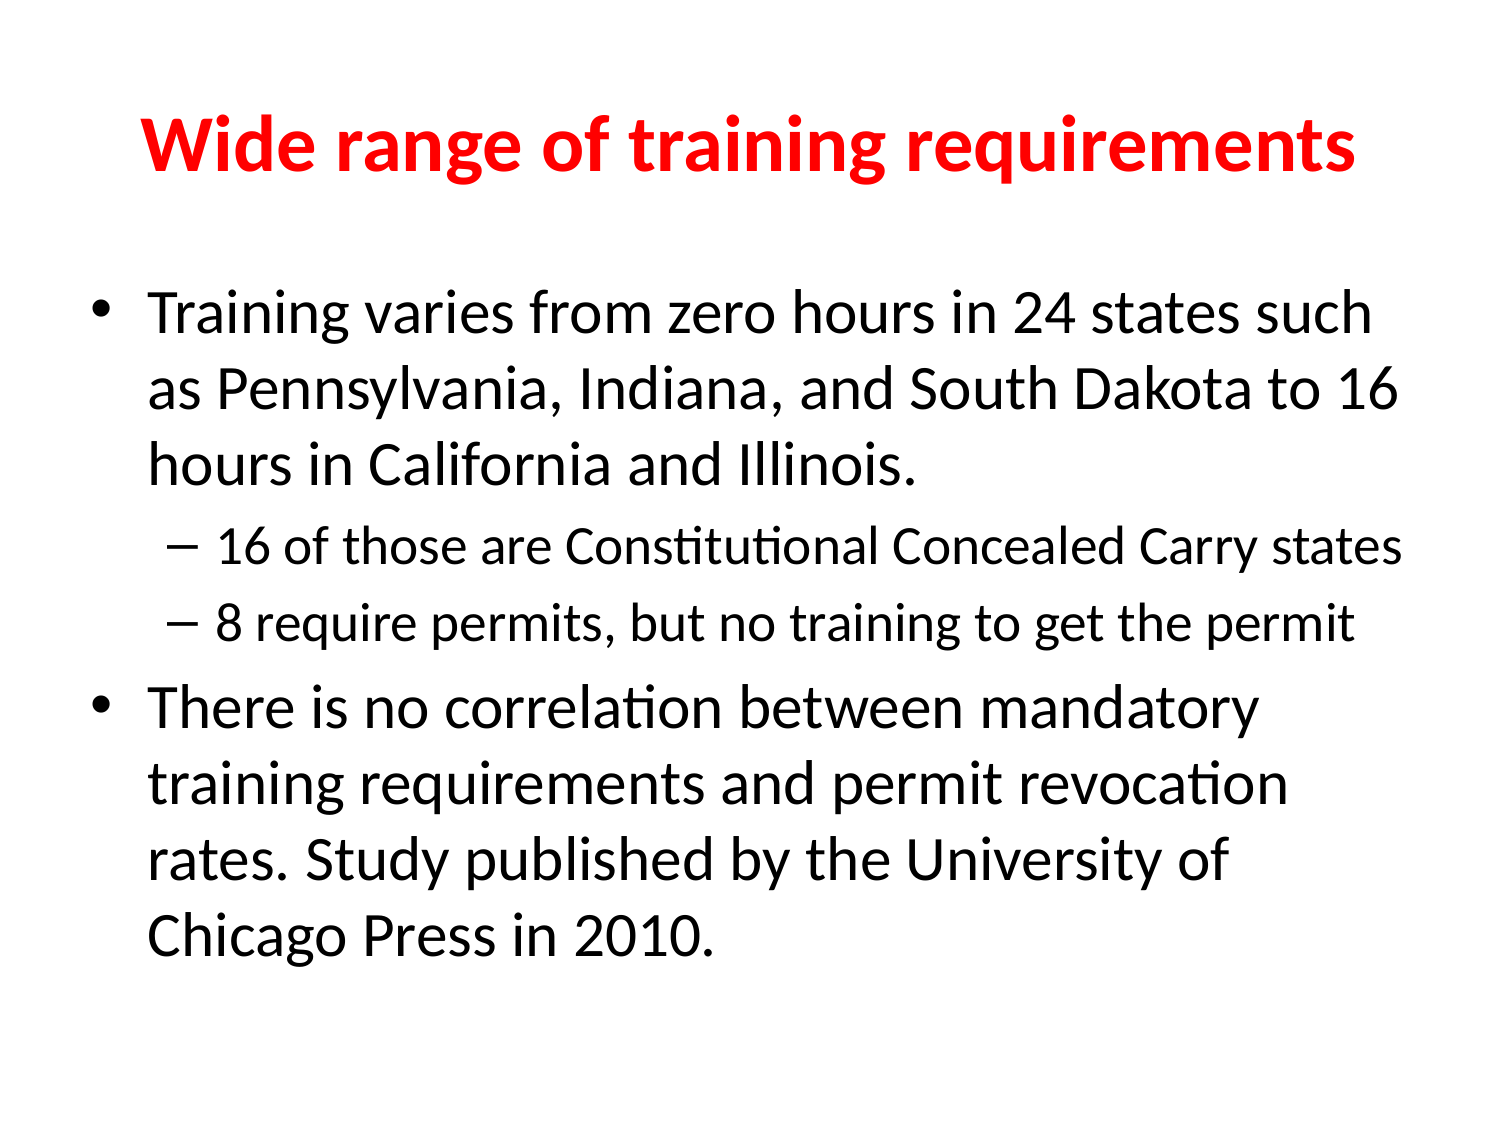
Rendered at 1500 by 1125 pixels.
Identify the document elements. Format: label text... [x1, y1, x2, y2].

title Wide range of training requirements [75, 45, 1425, 233]
list Training varies from zero hours in 24 states such as Pennsylvania, Indiana, and South Dakota to 16 hours in California and Illinois. 16 of those are Constitutional Concealed Carry states 8 require permits, but no training to get the permit There is no correlation between mandatory training requirements and permit revocation rates. Study published by the University of Chicago Press in 2010. [75, 262, 1425, 1005]
